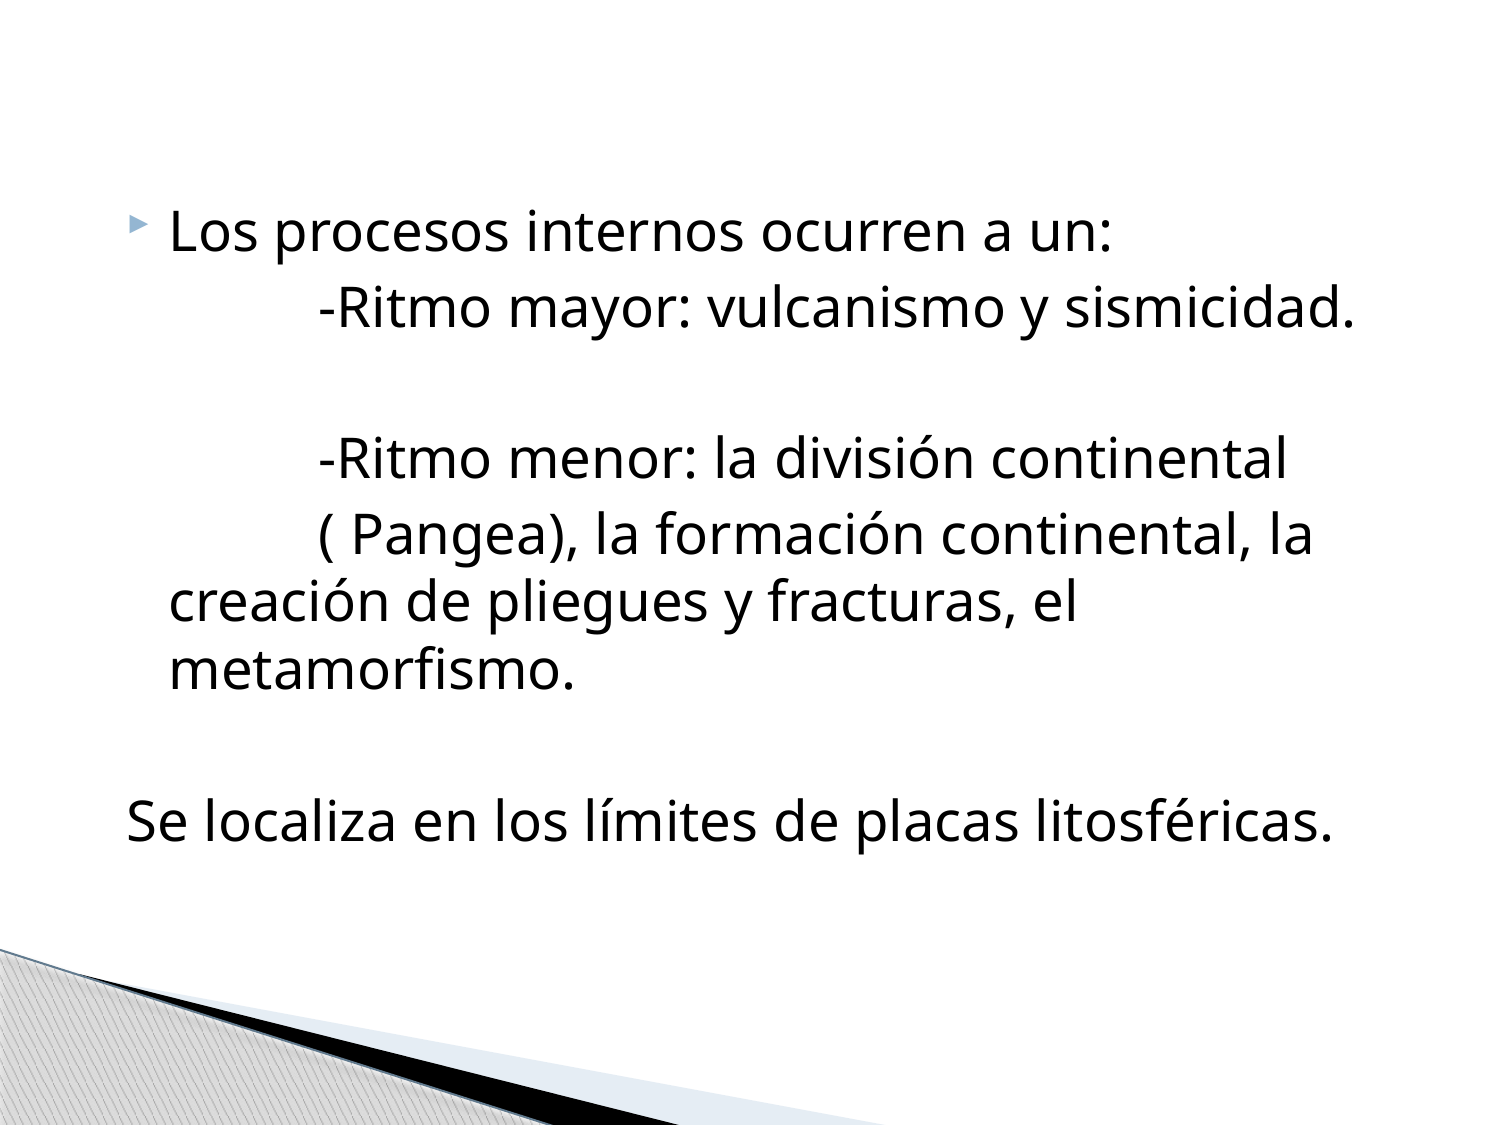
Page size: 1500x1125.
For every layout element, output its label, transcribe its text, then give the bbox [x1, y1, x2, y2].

list Los procesos internos ocurren a un: -Ritmo mayor: vulcanismo y sismicidad. -Ritmo menor: la división continental ( Pangea), la formación continental, la creación de pliegues y fracturas, el metamorfismo. Se localiza en los límites de placas litosféricas. [93, 187, 1444, 930]
